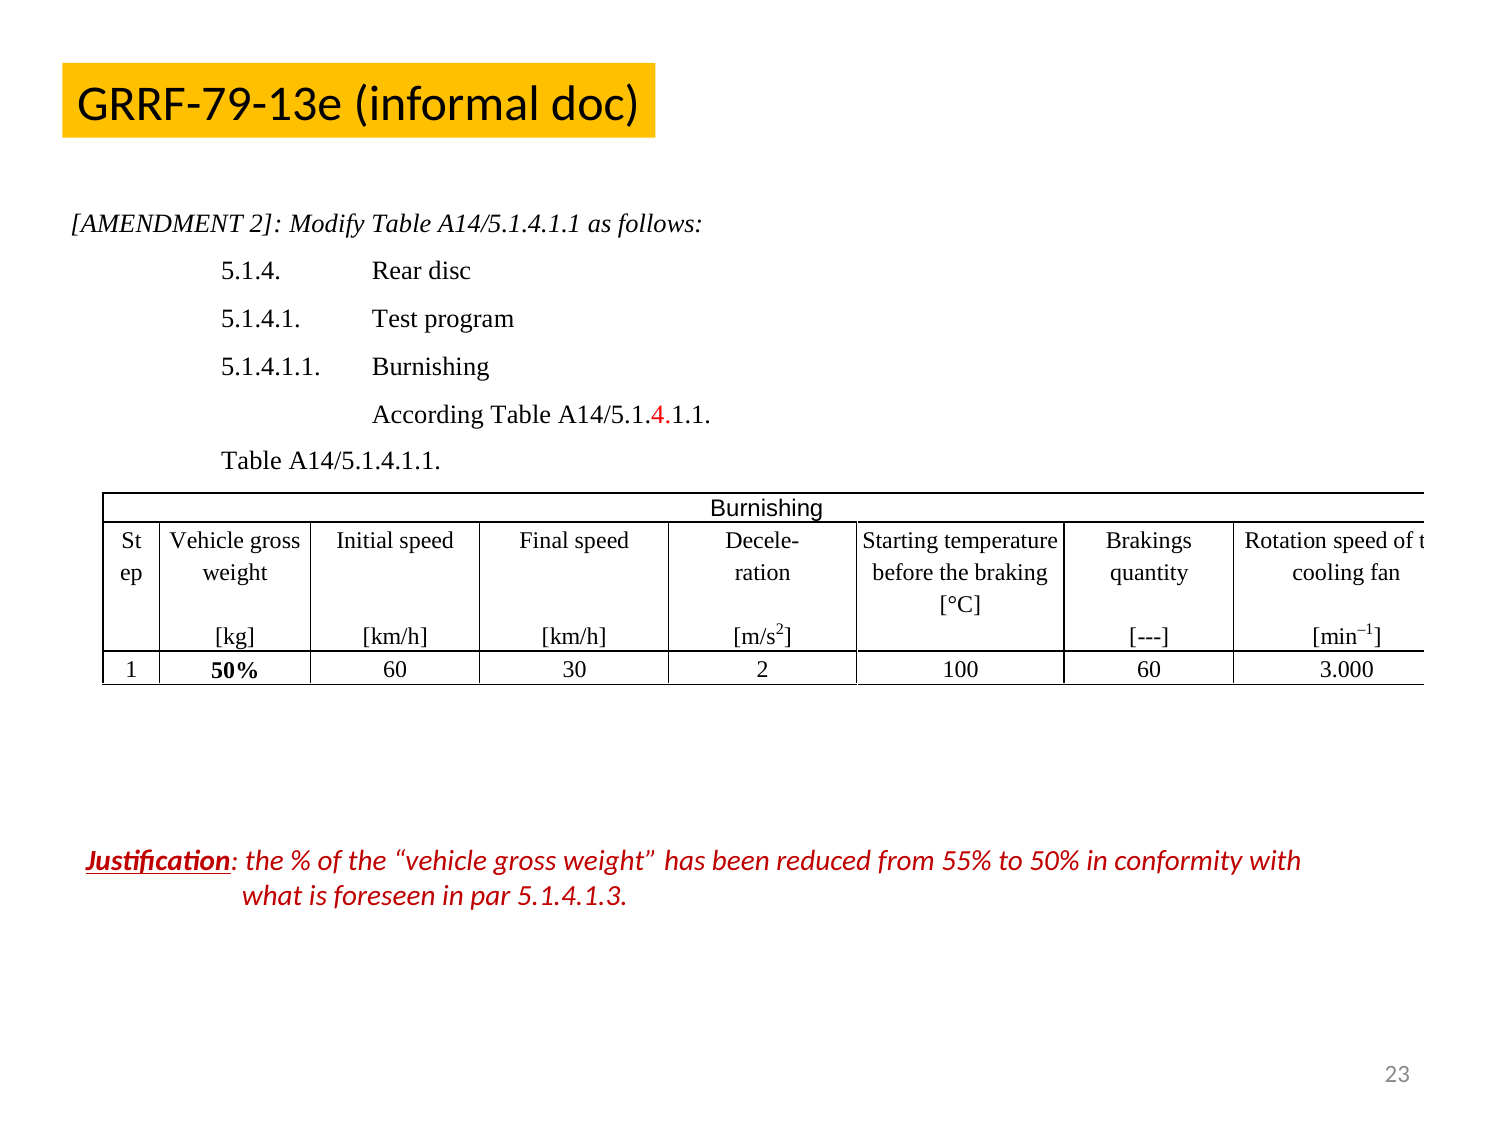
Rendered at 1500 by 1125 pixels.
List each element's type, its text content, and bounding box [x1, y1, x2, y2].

slide_number 23 [1074, 1042, 1425, 1103]
picture [68, 207, 1425, 717]
text_box GRRF-79-13e (informal doc) [62, 62, 656, 138]
text_box Justification: the % of the “vehicle gross weight” has been reduced from 55% to 50% in conformity with what is foreseen in par 5.1.4.1.3. [71, 834, 1325, 919]
